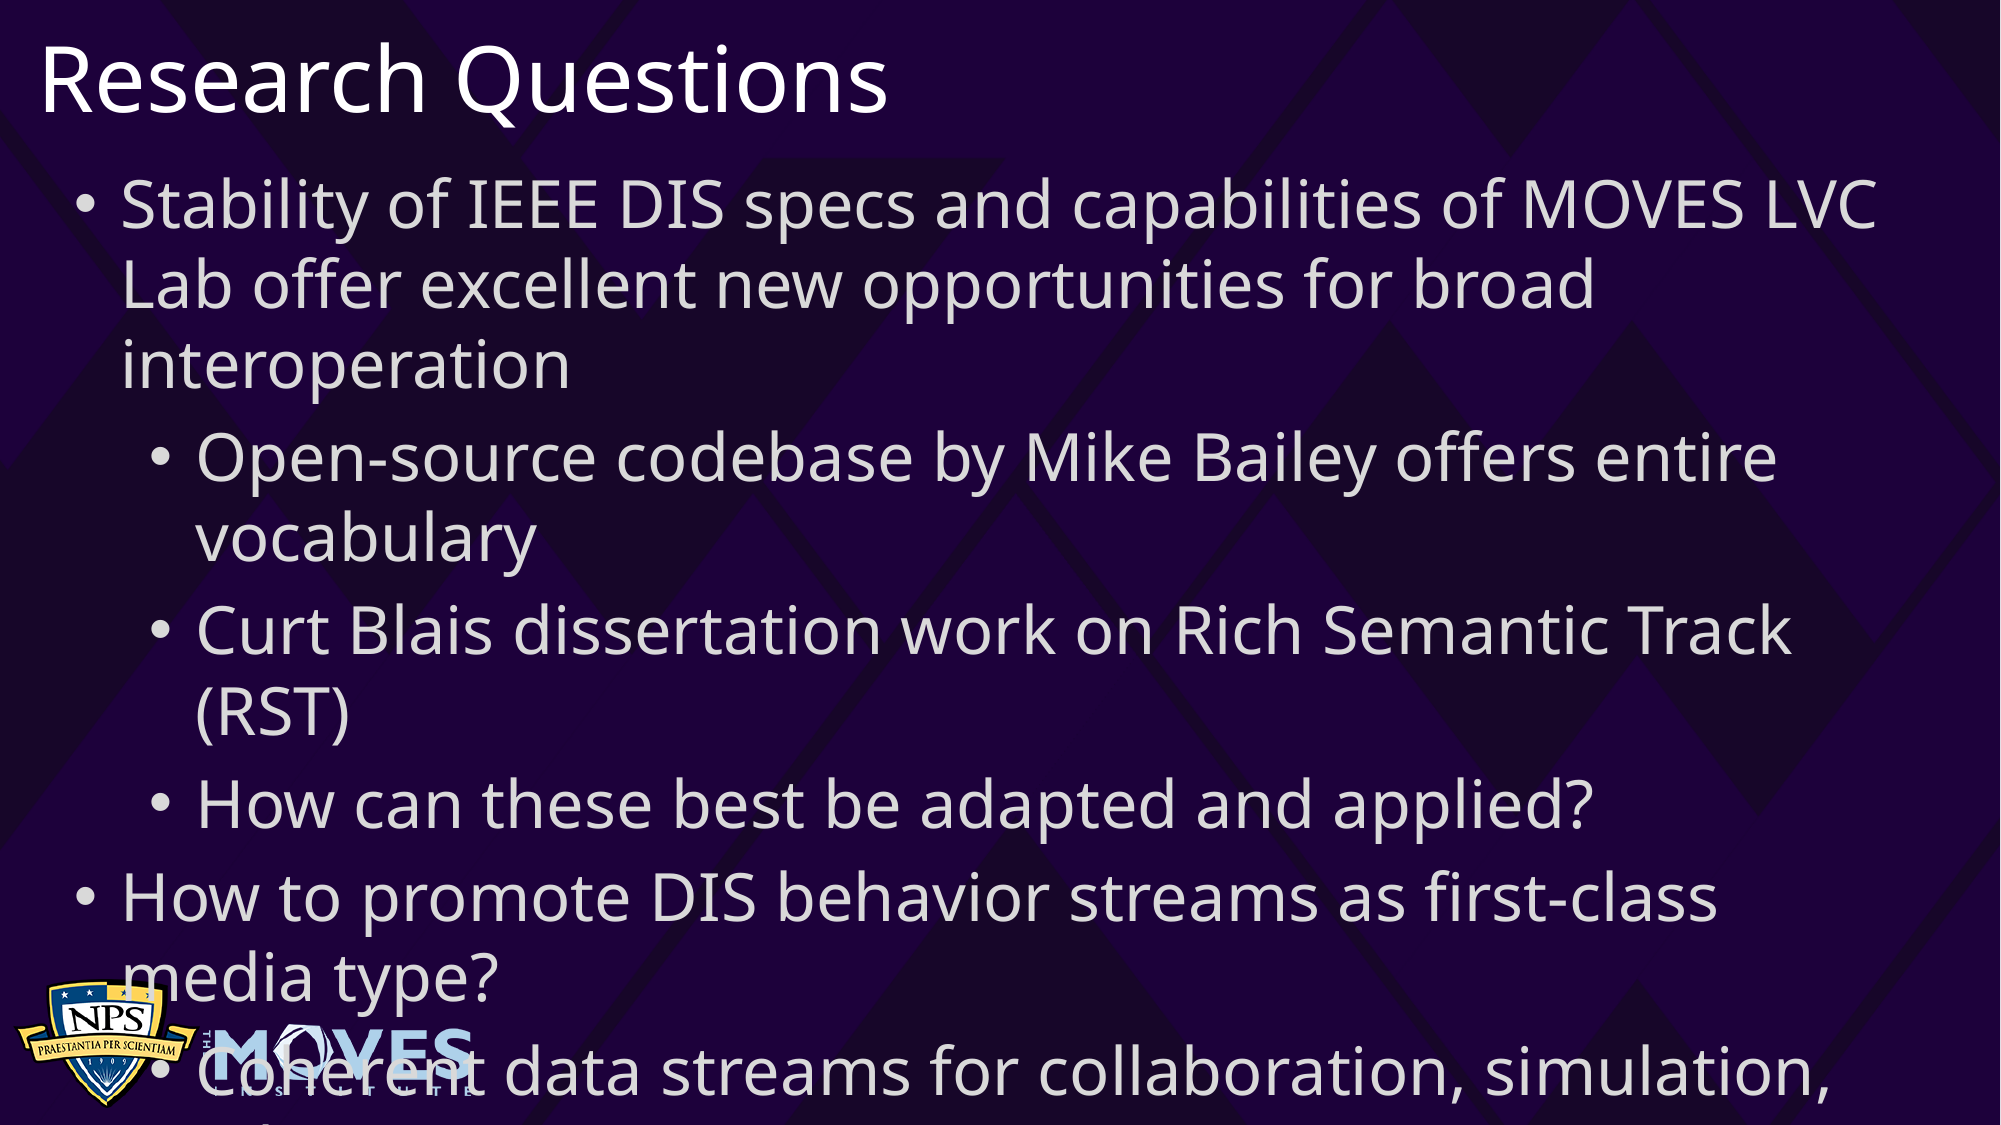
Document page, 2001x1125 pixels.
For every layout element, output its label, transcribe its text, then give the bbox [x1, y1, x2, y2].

text_box Research Questions [22, 13, 1977, 139]
text_box Stability of IEEE DIS specs and capabilities of MOVES LVC Lab offer excellent new opportunities for broad interoperation Open-source codebase by Mike Bailey offers entire vocabulary Curt Blais dissertation work on Rich Semantic Track (RST) How can these best be adapted and applied? How to promote DIS behavior streams as first-class media type? Coherent data streams for collaboration, simulation, telemetry Unit testing of recorded streams for adaptable repeatability Establish archivable annotated records of simulation activity [58, 154, 1902, 1125]
picture [0, 0, 2001, 1125]
